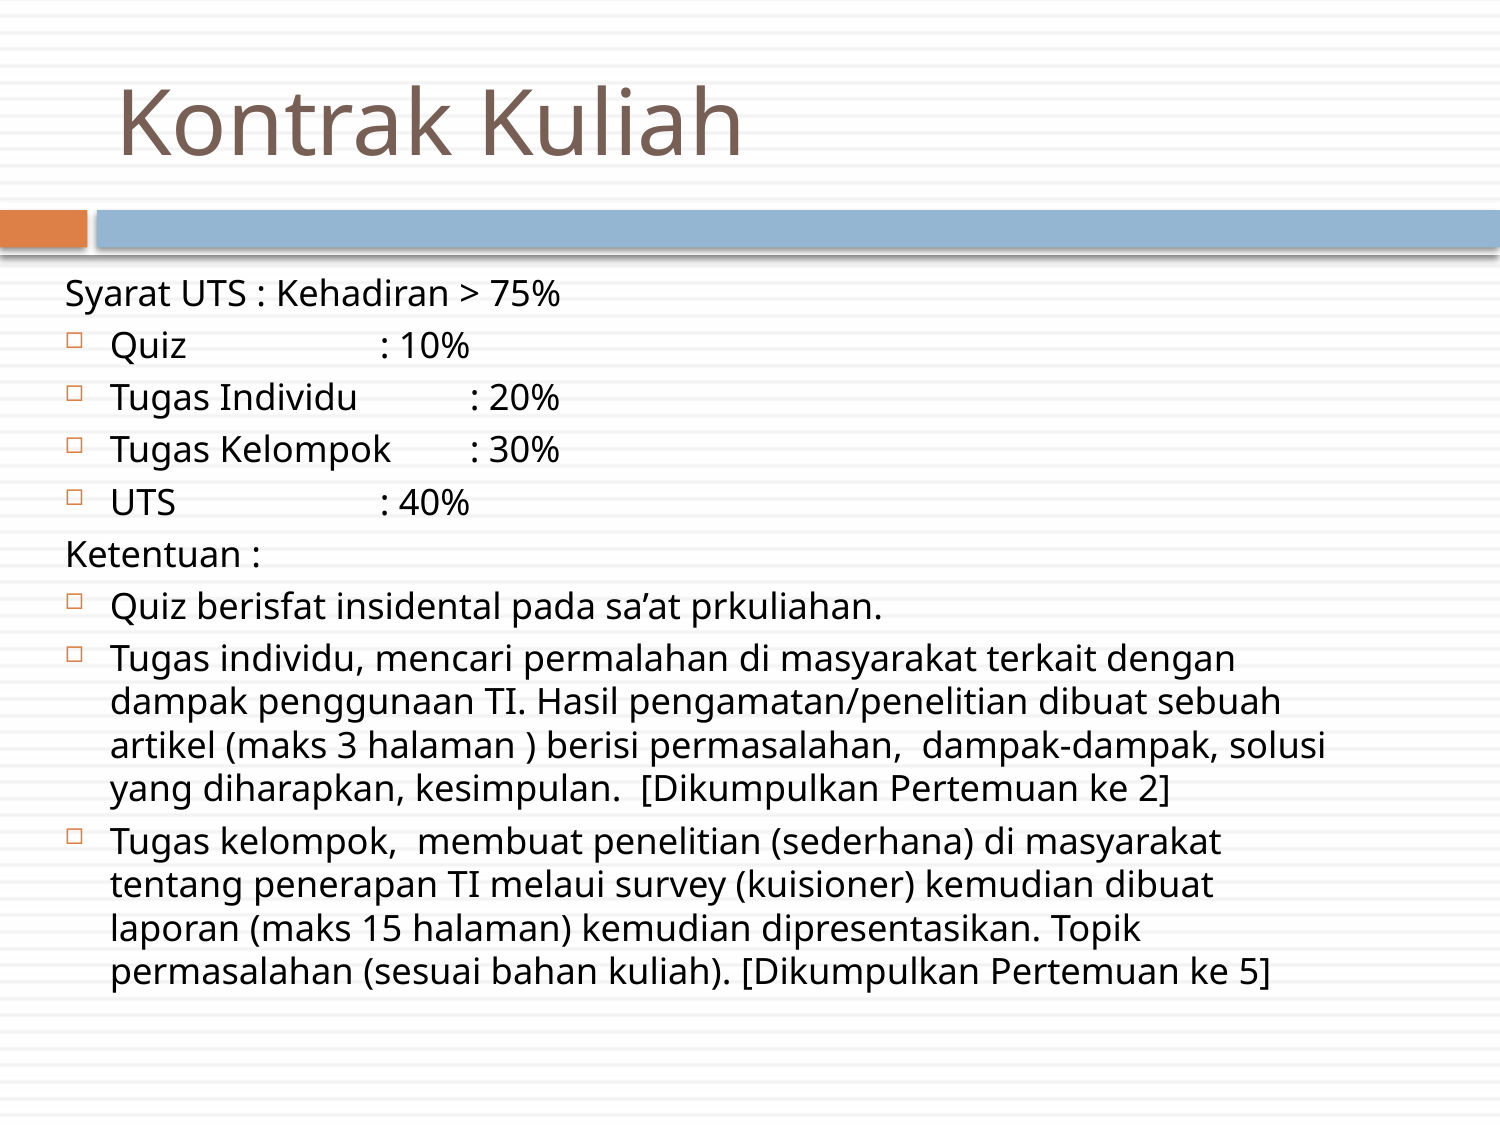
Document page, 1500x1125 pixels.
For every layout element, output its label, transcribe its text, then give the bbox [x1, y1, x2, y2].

title Kontrak Kuliah [100, 37, 1438, 200]
list Syarat UTS : Kehadiran > 75% Quiz : 10% Tugas Individu : 20% Tugas Kelompok : 30% UTS : 40% Ketentuan : Quiz berisfat insidental pada sa’at prkuliahan. Tugas individu, mencari permalahan di masyarakat terkait dengan dampak penggunaan TI. Hasil pengamatan/penelitian dibuat sebuah artikel (maks 3 halaman ) berisi permasalahan, dampak-dampak, solusi yang diharapkan, kesimpulan. [Dikumpulkan Pertemuan ke 2] Tugas kelompok, membuat penelitian (sederhana) di masyarakat tentang penerapan TI melaui survey (kuisioner) kemudian dibuat laporan (maks 15 halaman) kemudian dipresentasikan. Topik permasalahan (sesuai bahan kuliah). [Dikumpulkan Pertemuan ke 5] [50, 262, 1363, 1000]
